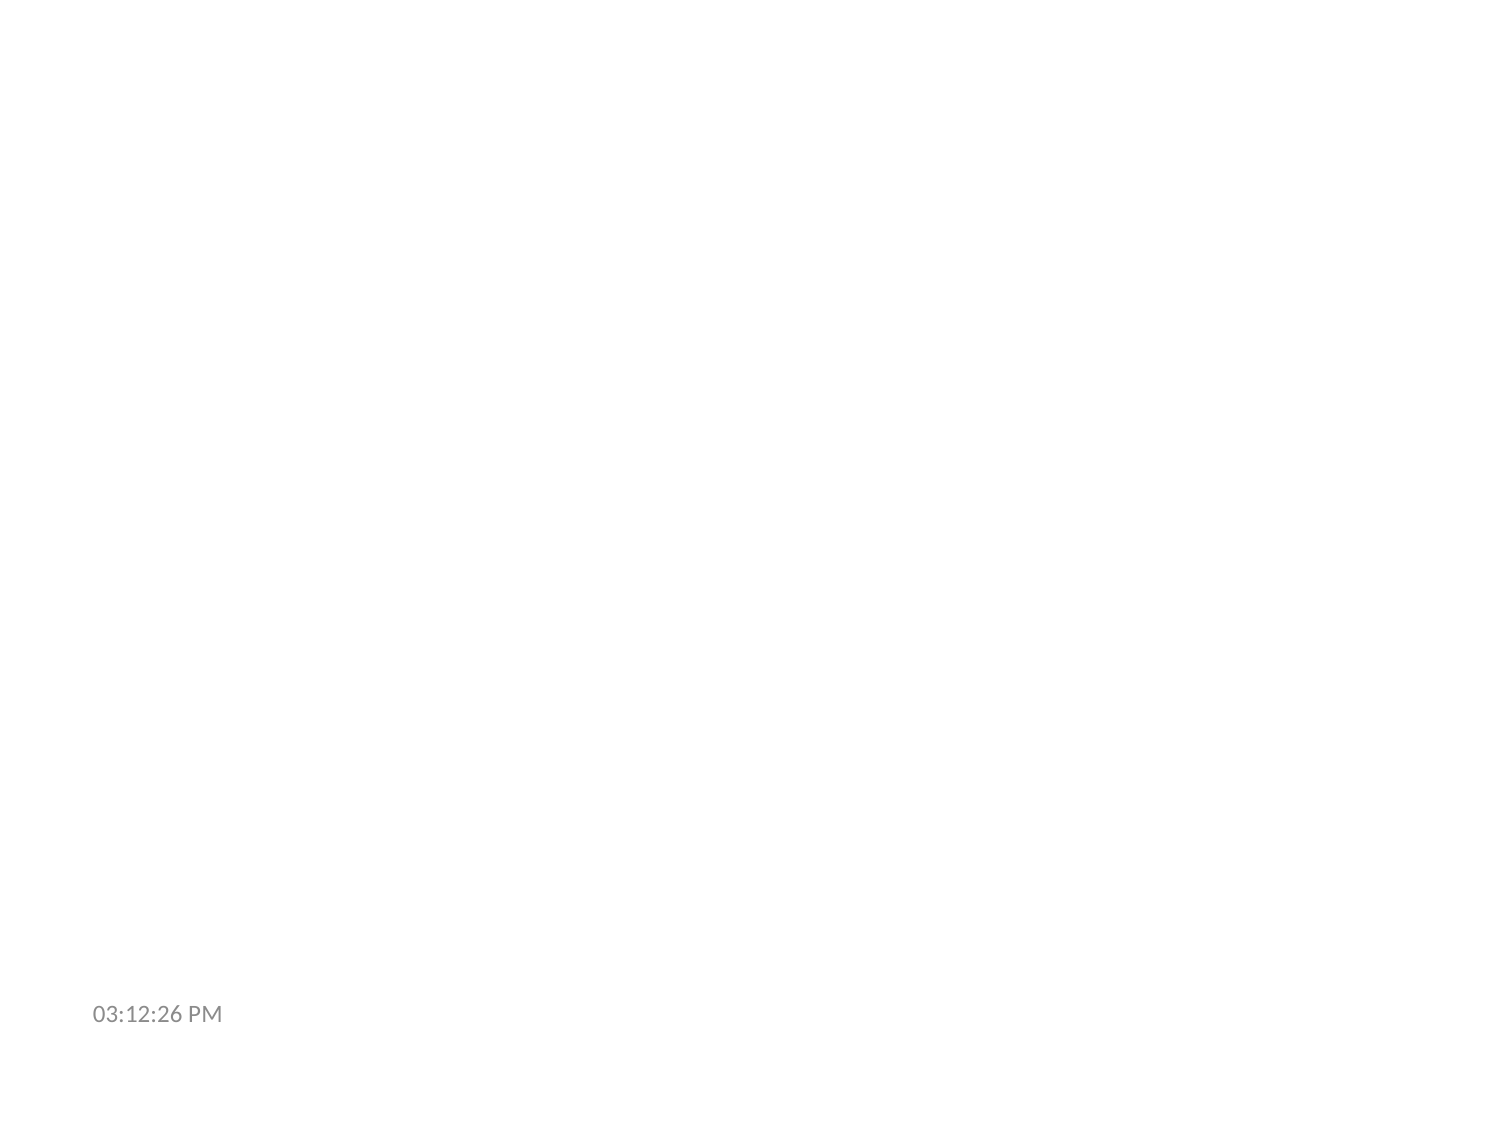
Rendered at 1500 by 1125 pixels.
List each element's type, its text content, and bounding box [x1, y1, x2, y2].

text_box 3:35:09 PM [77, 982, 428, 1043]
